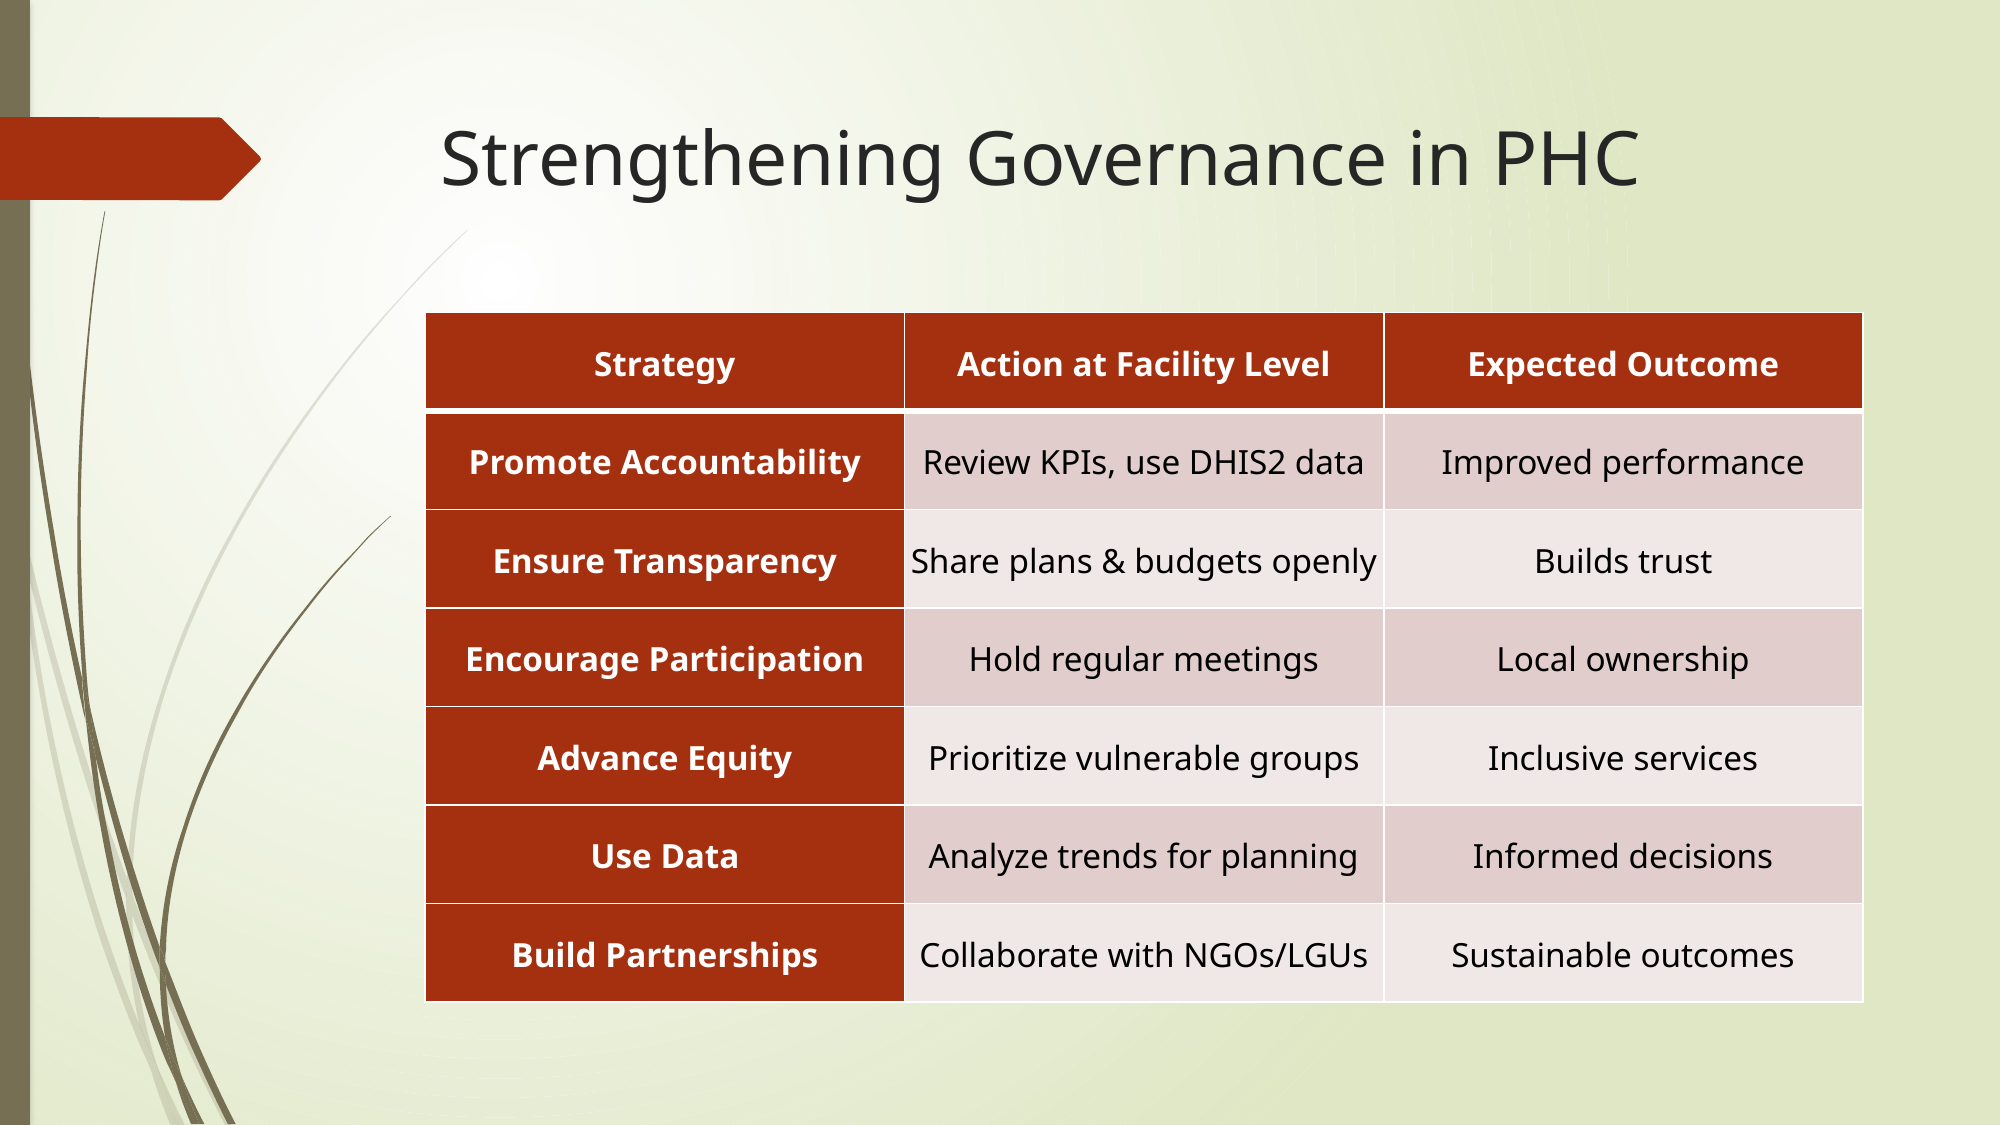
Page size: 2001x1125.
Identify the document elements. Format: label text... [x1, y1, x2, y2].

table_cell Collaborate with NGOs/LGUs [905, 904, 1383, 1001]
table_cell Encourage Participation [426, 609, 904, 706]
table_cell Use Data [426, 806, 904, 903]
table_cell Sustainable outcomes [1385, 904, 1862, 1001]
table_cell Advance Equity [426, 707, 904, 804]
table_header Action at Facility Level [905, 313, 1383, 408]
table_cell Hold regular meetings [905, 609, 1383, 706]
table_cell Analyze trends for planning [905, 806, 1383, 903]
table_cell Builds trust [1385, 510, 1862, 607]
table_cell Prioritize vulnerable groups [905, 707, 1383, 804]
table_header Strategy [426, 313, 904, 408]
table_cell Inclusive services [1385, 707, 1862, 804]
table_cell Local ownership [1385, 609, 1862, 706]
table_cell Review KPIs, use DHIS2 data [905, 414, 1383, 509]
table_cell Improved performance [1385, 414, 1862, 509]
table_cell Build Partnerships [426, 904, 904, 1001]
table_cell Informed decisions [1385, 806, 1862, 903]
table_cell Share plans & budgets openly [905, 510, 1383, 607]
table_cell Promote Accountability [426, 414, 904, 509]
table_header Expected Outcome [1385, 313, 1862, 408]
title Strengthening Governance in PHC [425, 102, 1888, 313]
table_cell Ensure Transparency [426, 510, 904, 607]
